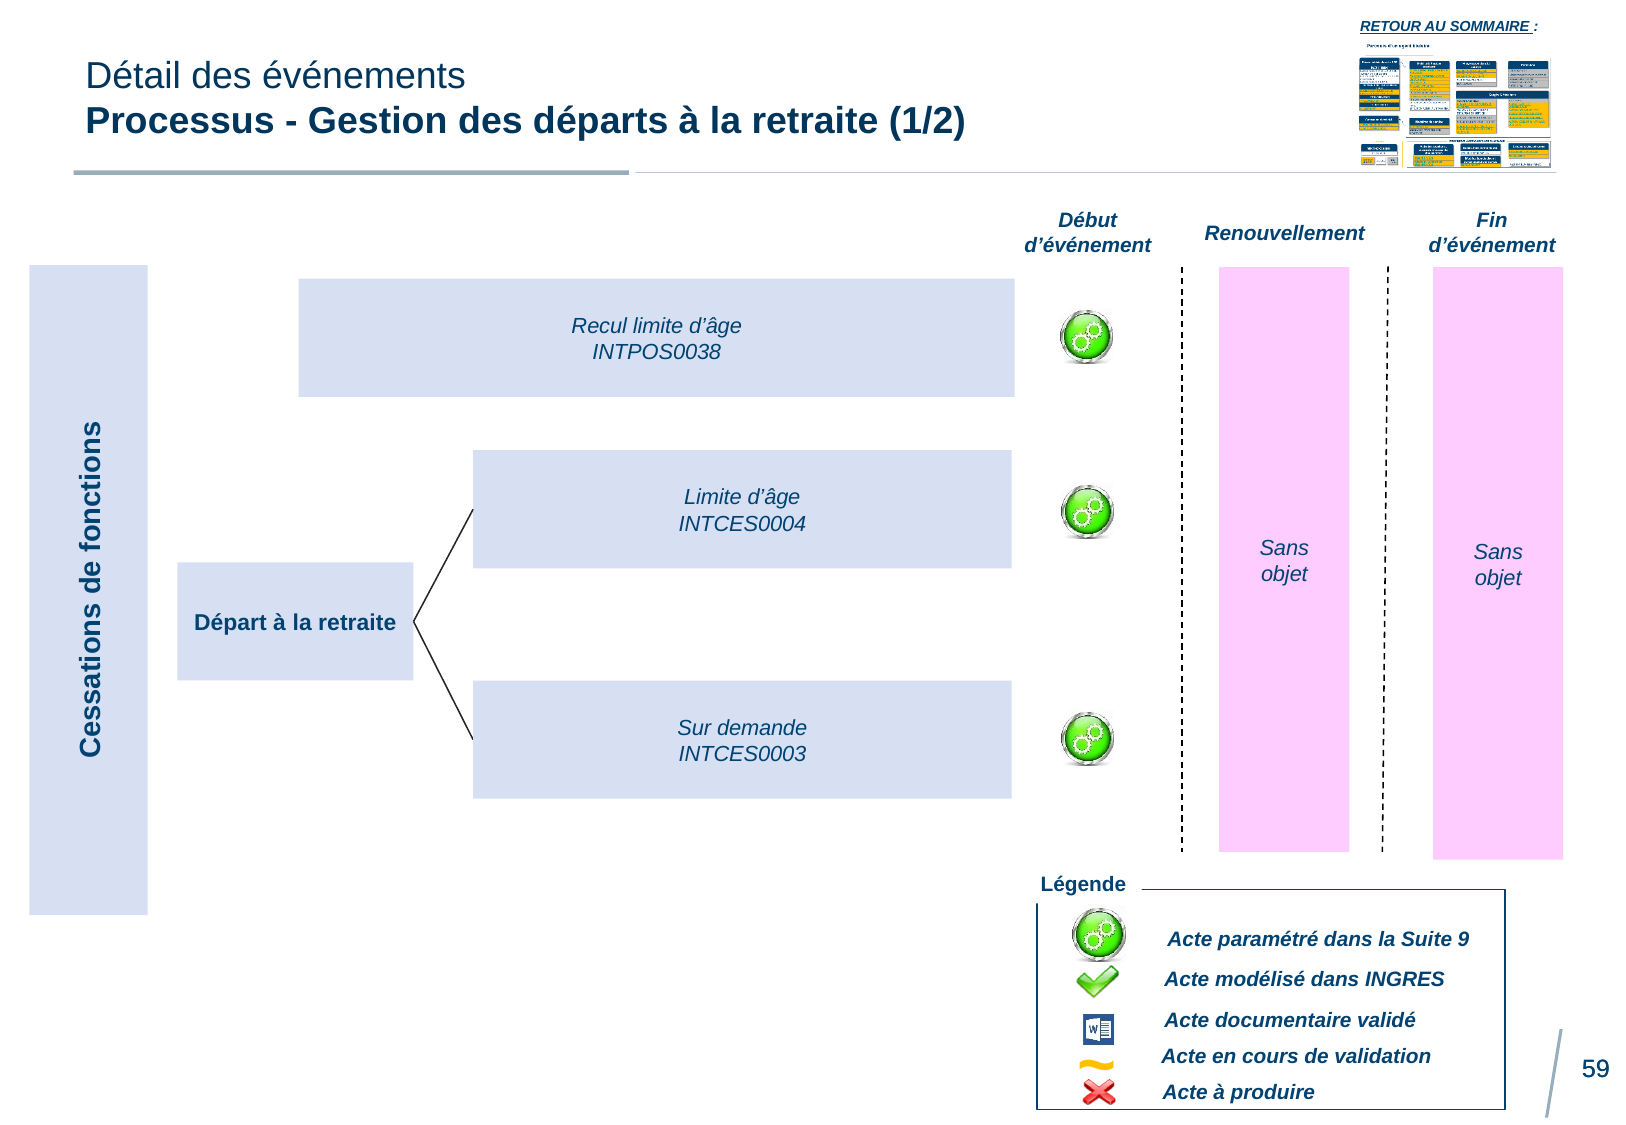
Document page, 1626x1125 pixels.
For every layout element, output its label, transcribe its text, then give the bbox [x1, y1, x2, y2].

picture [1061, 710, 1114, 766]
picture [1359, 40, 1553, 168]
slide_number 59 [1516, 1044, 1625, 1121]
picture [1060, 308, 1113, 364]
picture [1082, 1079, 1116, 1105]
picture [1067, 906, 1128, 1059]
picture [1061, 483, 1114, 539]
